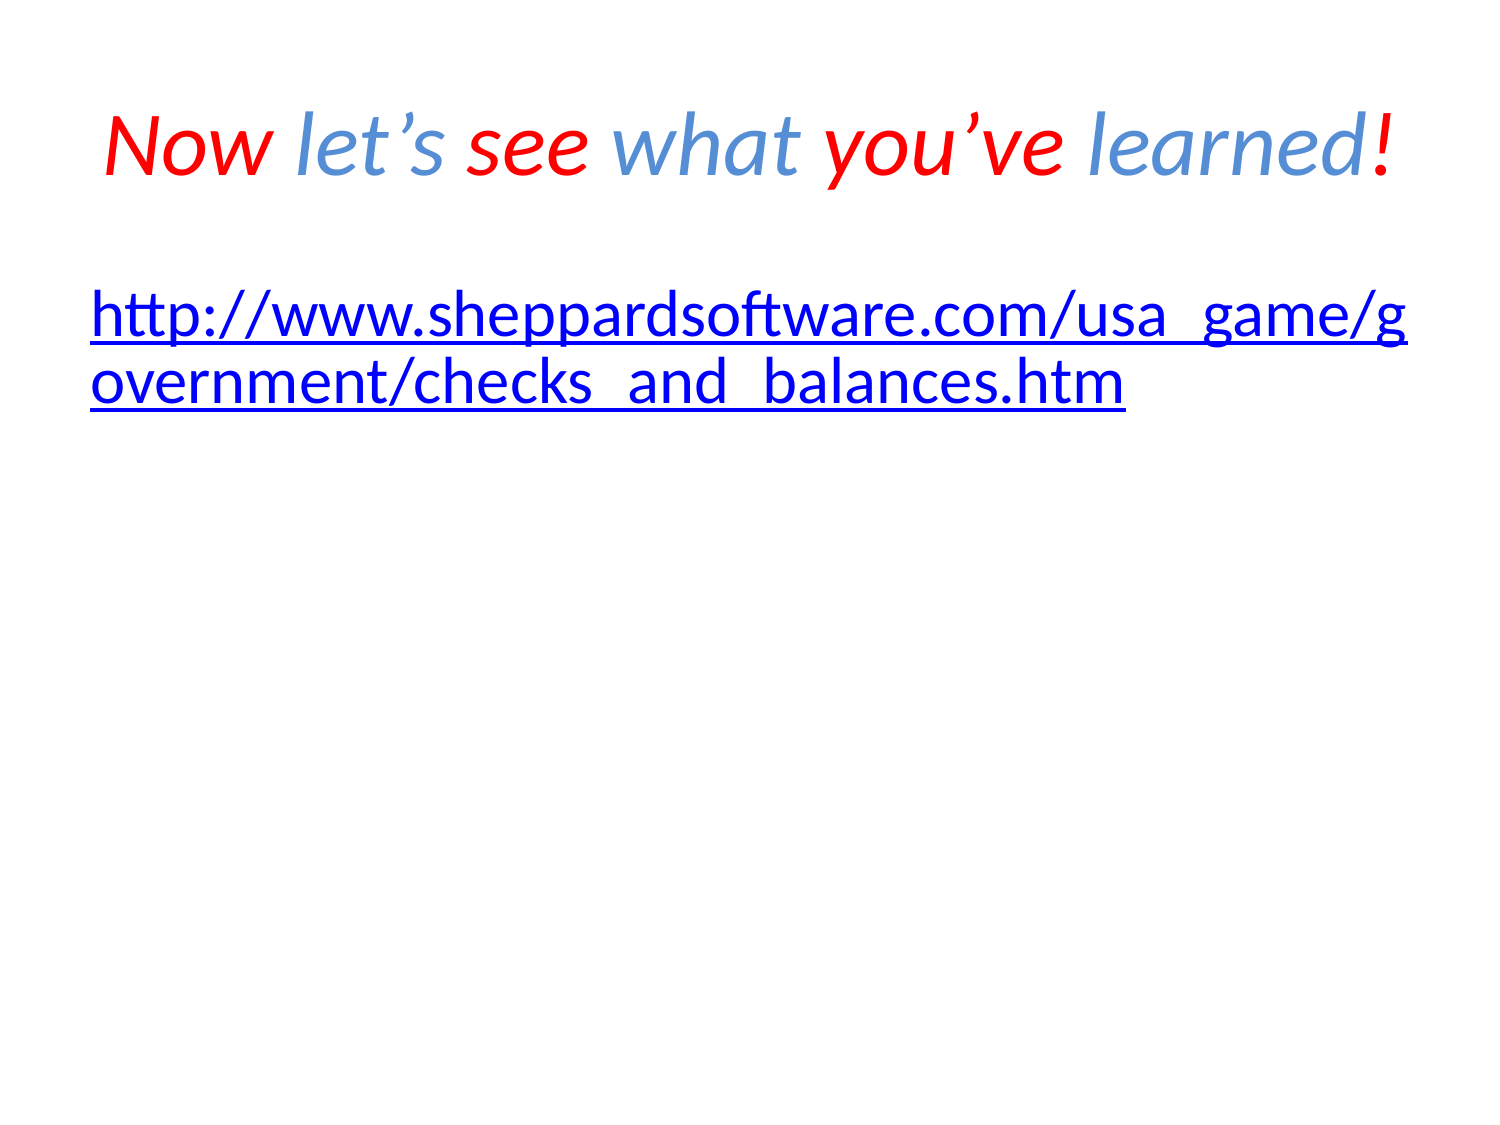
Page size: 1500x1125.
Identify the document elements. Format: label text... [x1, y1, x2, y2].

title Now let’s see what you’ve learned! [75, 45, 1425, 233]
list http://www.sheppardsoftware.com/usa_game/government/checks_and_balances.htm [75, 262, 1425, 1005]
